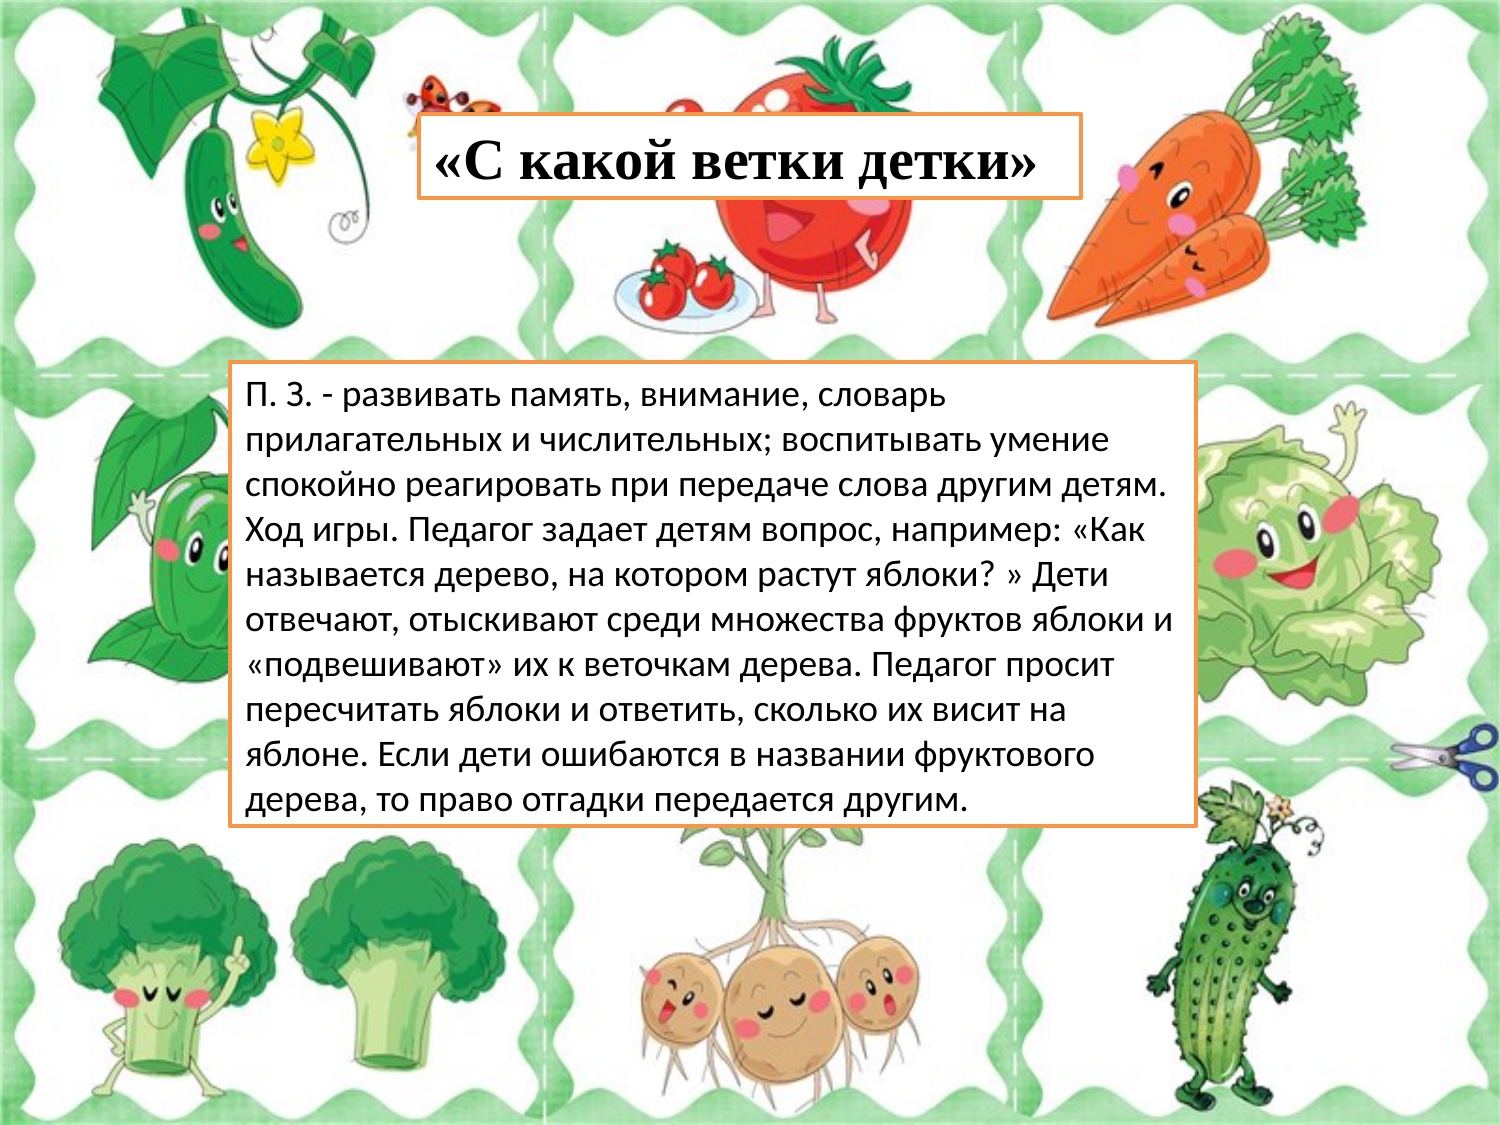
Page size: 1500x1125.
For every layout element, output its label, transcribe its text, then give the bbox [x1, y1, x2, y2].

text_box «С какой ветки детки» [417, 112, 1083, 200]
text_box П. З. - развивать память, внимание, словарь прилагательных и числительных; воспитывать умение спокойно реагировать при передаче слова другим детям. Ход игры. Педагог задает детям вопрос, например: «Как называется дерево, на котором растут яблоки? » Дети отвечают, отыскивают среди множества фруктов яблоки и «подвешивают» их к веточкам дерева. Педагог просит пересчитать яблоки и ответить, сколько их висит на яблоне. Если дети ошибаются в названии фруктового дерева, то право отгадки передается другим. [228, 360, 1198, 828]
picture [0, 0, 1500, 1125]
